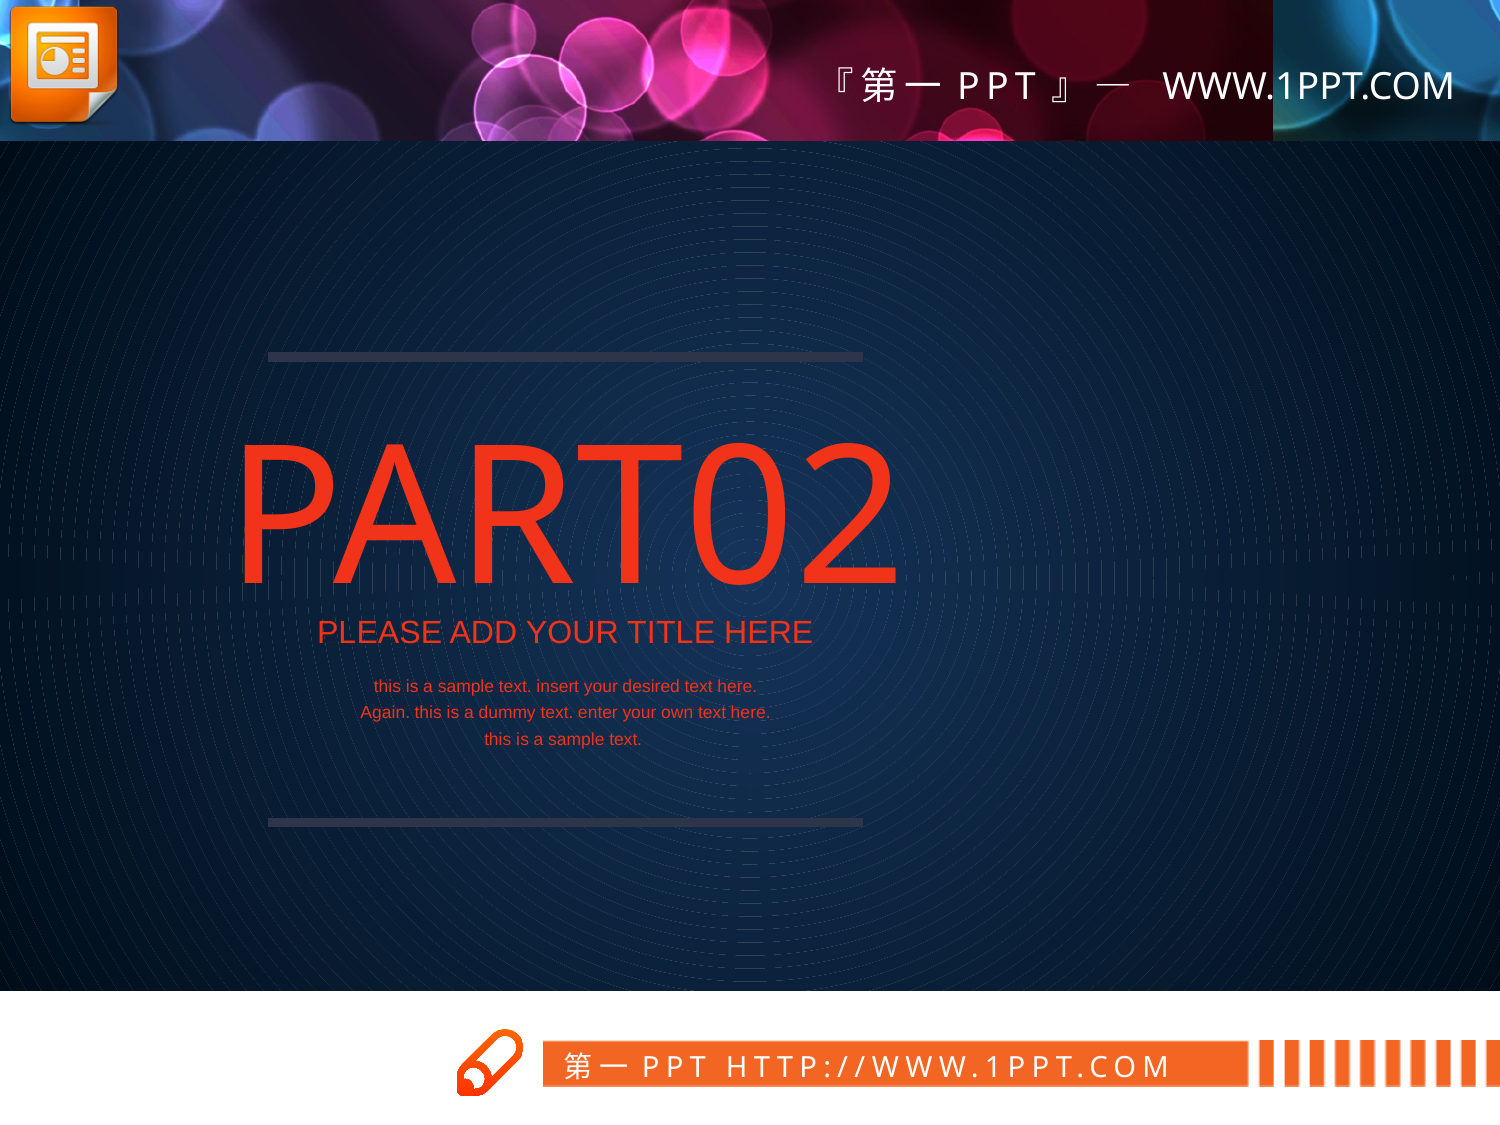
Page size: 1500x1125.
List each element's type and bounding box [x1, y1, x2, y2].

text_box [268, 356, 864, 823]
picture [0, 0, 1500, 141]
picture [543, 1040, 1500, 1087]
